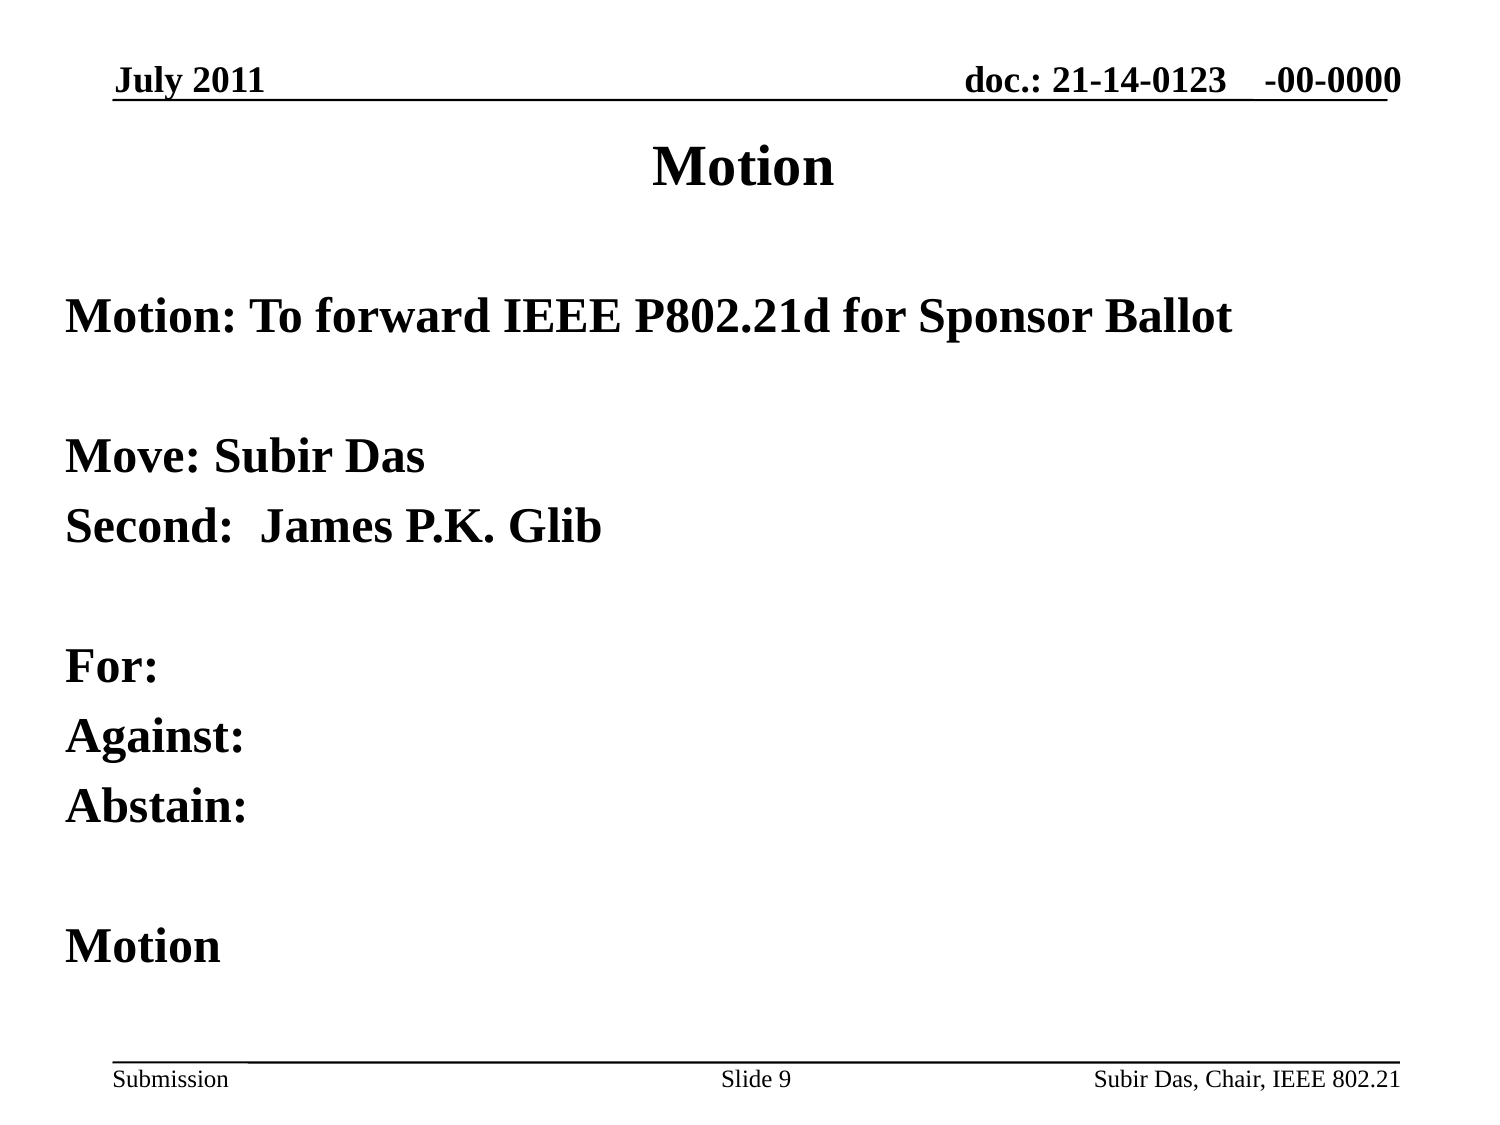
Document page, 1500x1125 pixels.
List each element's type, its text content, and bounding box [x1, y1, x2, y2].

text_box Slide 9 [675, 1062, 838, 1093]
footer Subir Das, Chair, IEEE 802.21 [1089, 1061, 1402, 1093]
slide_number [114, 54, 268, 99]
title Motion [37, 99, 1451, 226]
list Motion: To forward IEEE P802.21d for Sponsor Ballot Move: Subir Das Second: James P.K. Glib For: Against: Abstain: Motion [49, 274, 1451, 1013]
